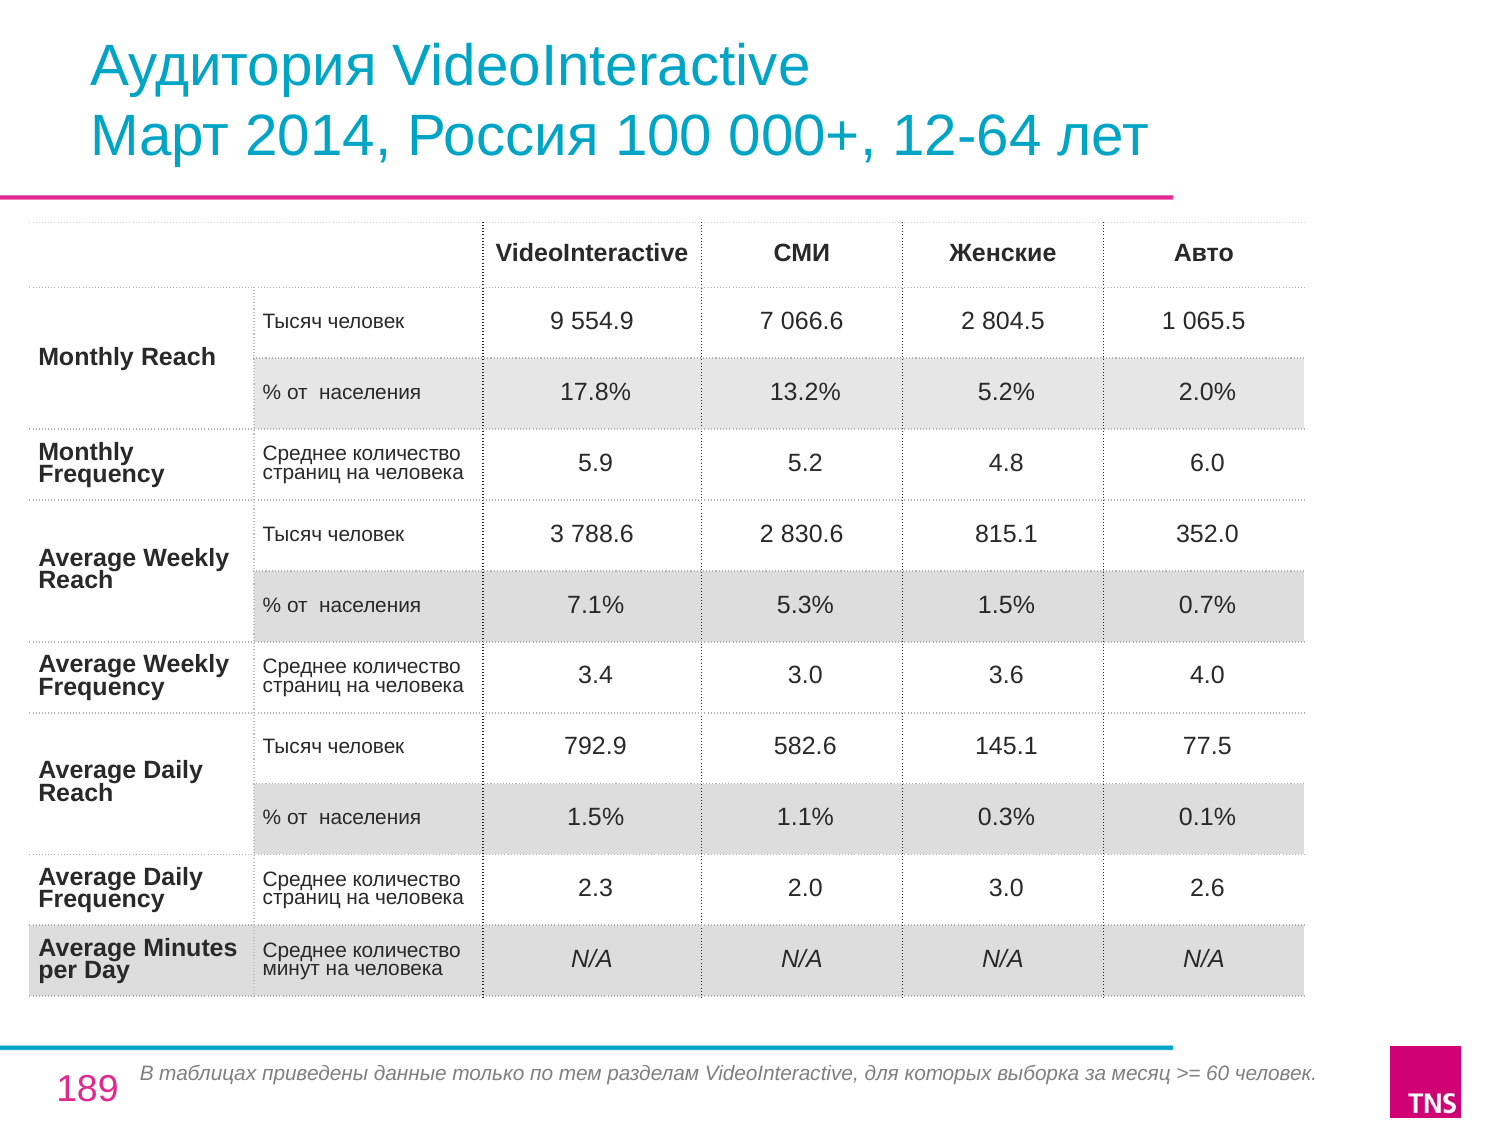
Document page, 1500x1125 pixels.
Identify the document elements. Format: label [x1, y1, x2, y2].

table_header [29, 223, 1304, 287]
text_box [124, 1052, 1463, 1092]
slide_number [40, 1055, 392, 1125]
picture [0, 0, 1500, 1125]
title [74, 8, 1476, 187]
table_cell [29, 287, 1304, 996]
